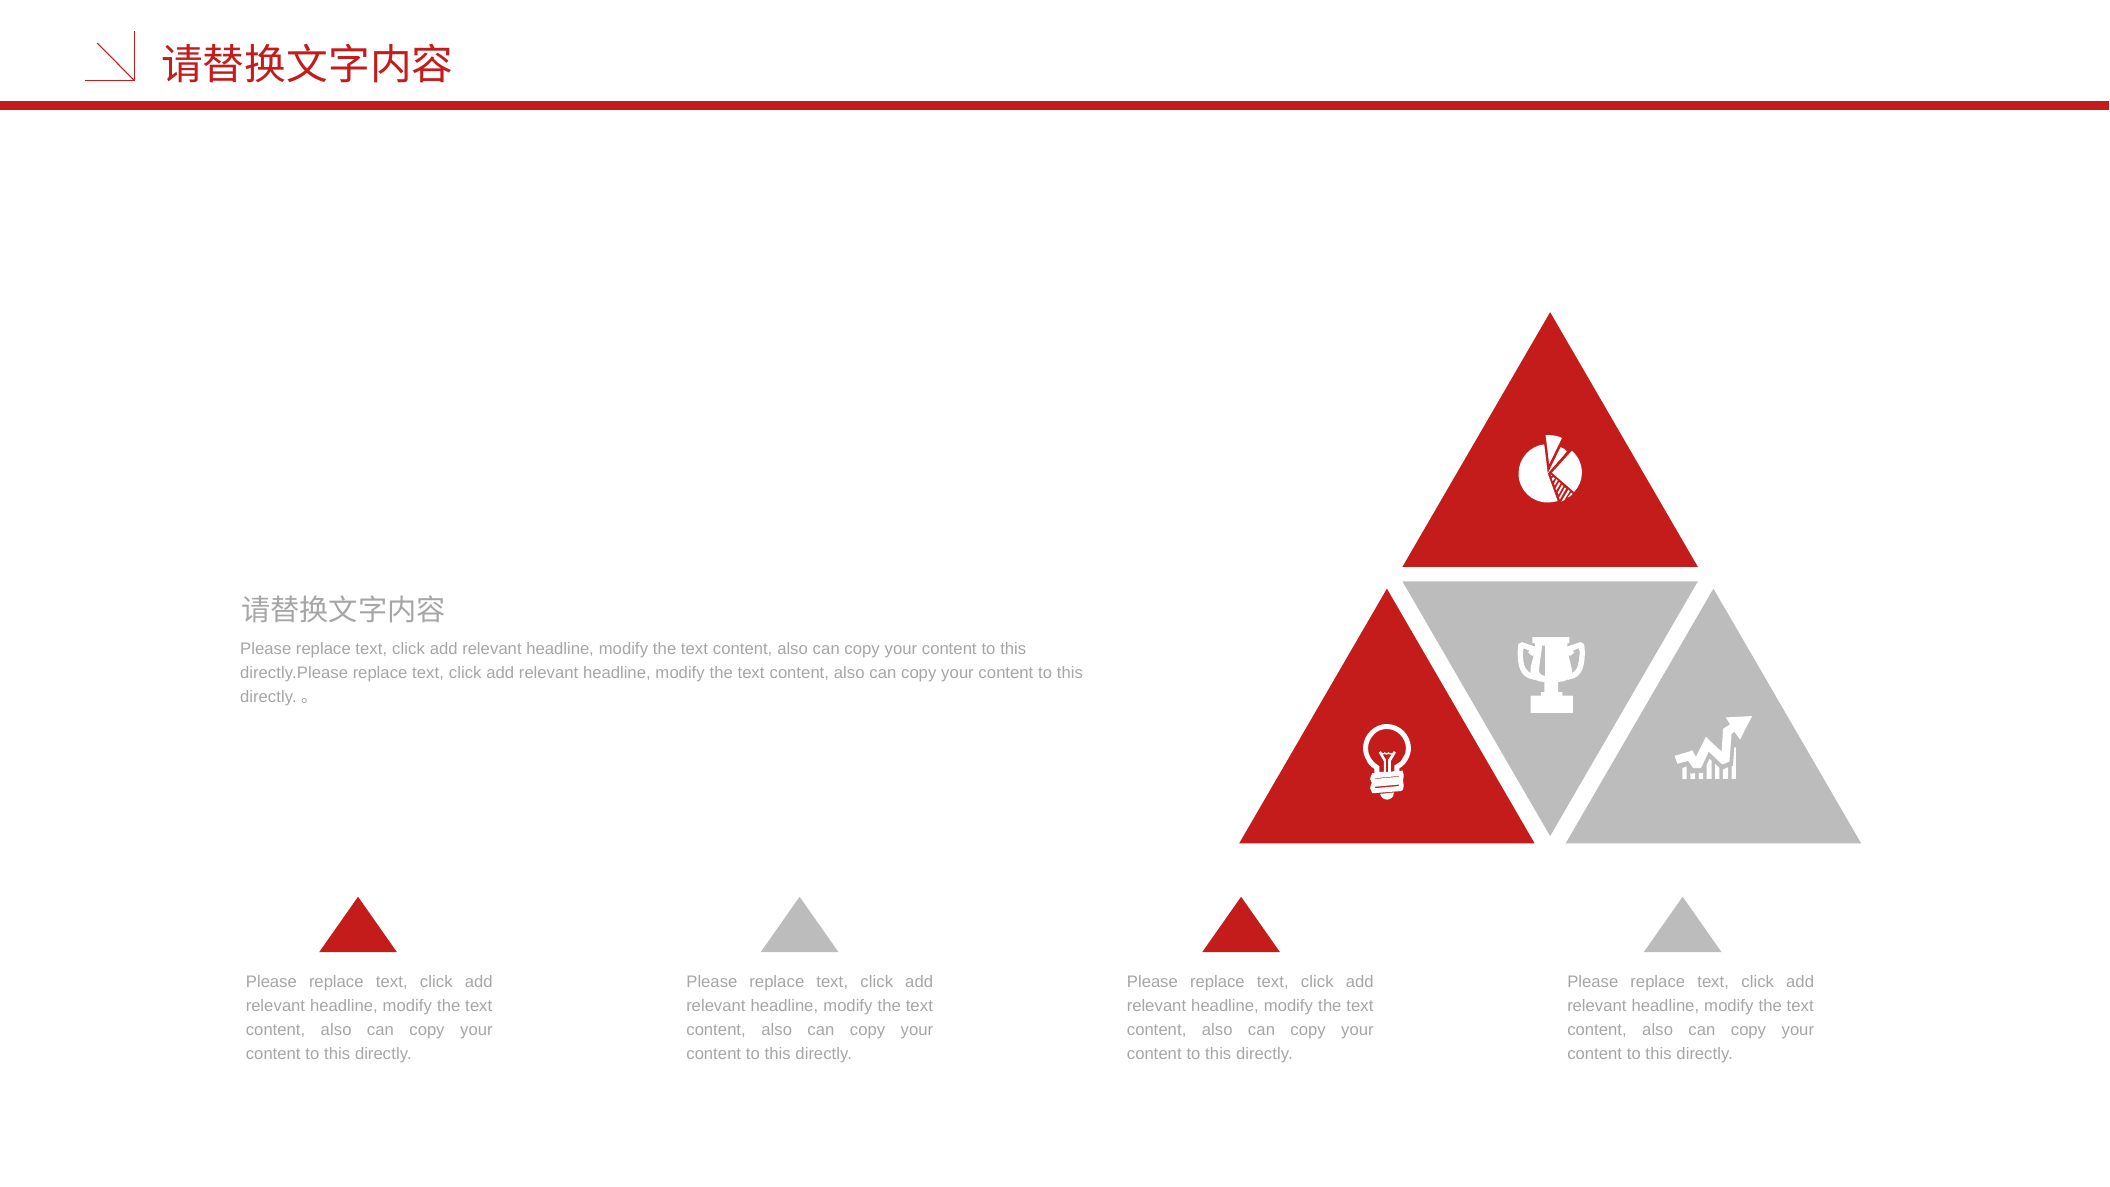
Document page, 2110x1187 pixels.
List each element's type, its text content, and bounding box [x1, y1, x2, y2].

text_box Please replace text, click add relevant headline, modify the text content, also can copy your content to this directly. [671, 959, 949, 1070]
text_box [758, 894, 841, 954]
text_box Please replace text, click add relevant headline, modify the text content, also can copy your content to this directly. [1552, 959, 1830, 1070]
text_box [1239, 588, 1535, 844]
text_box Please replace text, click add relevant headline, modify the text content, also can copy your content to this directly. [231, 959, 508, 1070]
text_box Please replace text, click add relevant headline, modify the text content, also can copy your content to this directly. [1112, 959, 1389, 1070]
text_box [1565, 588, 1862, 844]
text_box 请替换文字内容 [226, 577, 461, 626]
text_box Please replace text, click add relevant headline, modify the text content, also can copy your content to this directly.Please replace text, click add relevant headline, modify the text content, also can copy your content to this directly.。 [225, 626, 1143, 713]
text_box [1402, 581, 1698, 837]
text_box 请替换文字内容 [145, 22, 500, 94]
text_box [317, 894, 399, 954]
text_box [1402, 312, 1698, 567]
text_box [1641, 894, 1724, 954]
text_box [1200, 894, 1283, 954]
